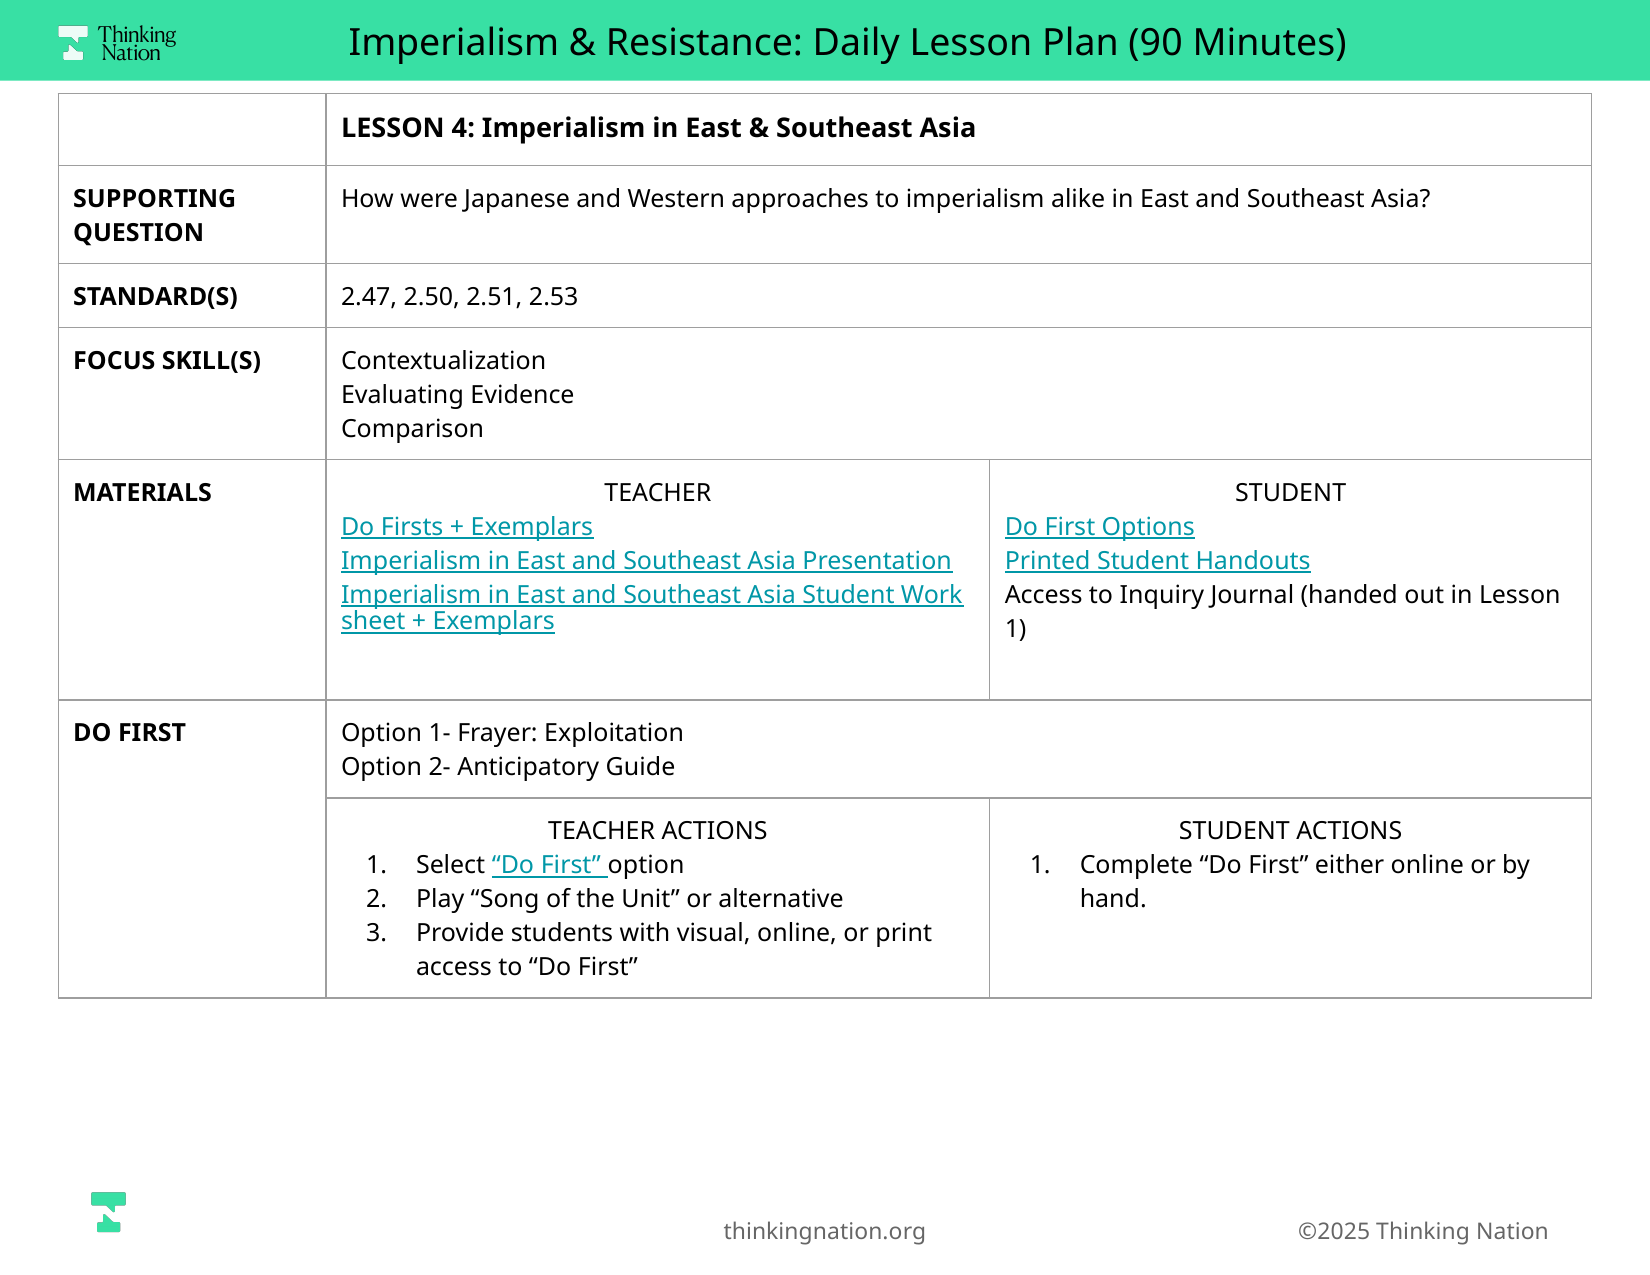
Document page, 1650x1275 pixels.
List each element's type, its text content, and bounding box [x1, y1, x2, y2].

table_cell How were Japanese and Western approaches to imperialism alike in East and Southeast Asia? [327, 166, 1591, 263]
table_cell DO FIRST [59, 701, 325, 997]
table_cell Option 1- Frayer: Exploitation Option 2- Anticipatory Guide [327, 701, 1591, 797]
table_cell TEACHER ACTIONS Select “Do First” option Play “Song of the Unit” or alternative Provide students with visual, online, or print access to “Do First” [327, 799, 989, 997]
table_header [59, 94, 325, 165]
table_cell MATERIALS [59, 460, 325, 699]
table_cell 2.47, 2.50, 2.51, 2.53 [327, 264, 1591, 327]
table_cell STUDENT Do First Options Printed Student Handouts Access to Inquiry Journal (handed out in Lesson 1) [990, 460, 1591, 699]
picture [45, 14, 180, 85]
picture [80, 1184, 136, 1240]
table_cell STUDENT ACTIONS Complete “Do First” either online or by hand. [990, 799, 1591, 997]
table_cell FOCUS SKILL(S) [59, 328, 325, 459]
text_box Imperialism & Resistance: Daily Lesson Plan (90 Minutes) [0, 0, 1650, 81]
table_cell STANDARD(S) [59, 264, 325, 327]
text_box thinkingnation.org [629, 1200, 1021, 1240]
table_cell SUPPORTING QUESTION [59, 166, 325, 263]
table_cell Contextualization Evaluating Evidence Comparison [327, 328, 1591, 459]
text_box ©2025 Thinking Nation [1174, 1200, 1566, 1240]
table_cell TEACHER Do Firsts + Exemplars Imperialism in East and Southeast Asia Presentation Imperialism in East and Southeast Asia Student Worksheet + Exemplars [327, 460, 989, 699]
table_header LESSON 4: Imperialism in East & Southeast Asia [327, 94, 1591, 165]
